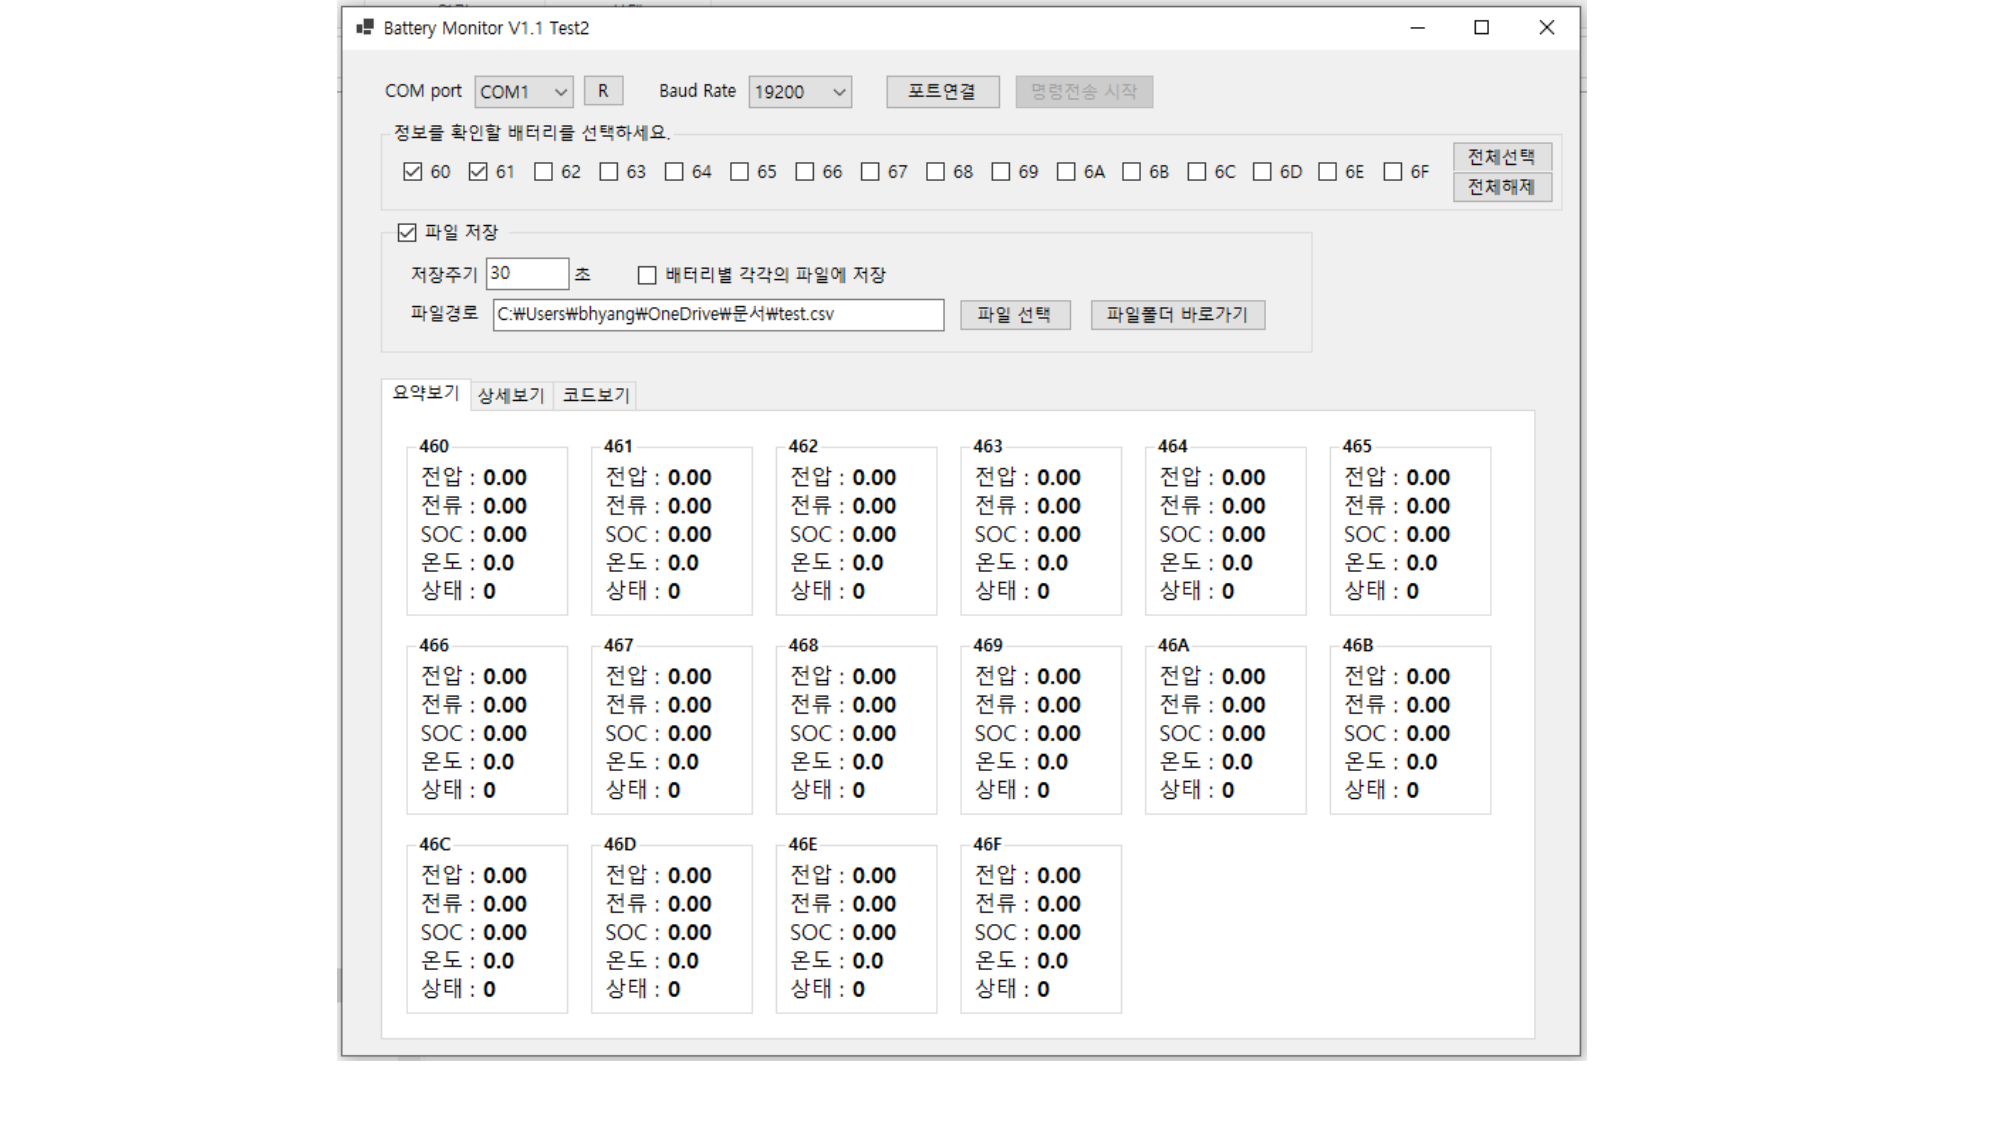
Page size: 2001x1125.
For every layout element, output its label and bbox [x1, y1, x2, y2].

picture [337, 0, 1587, 1061]
